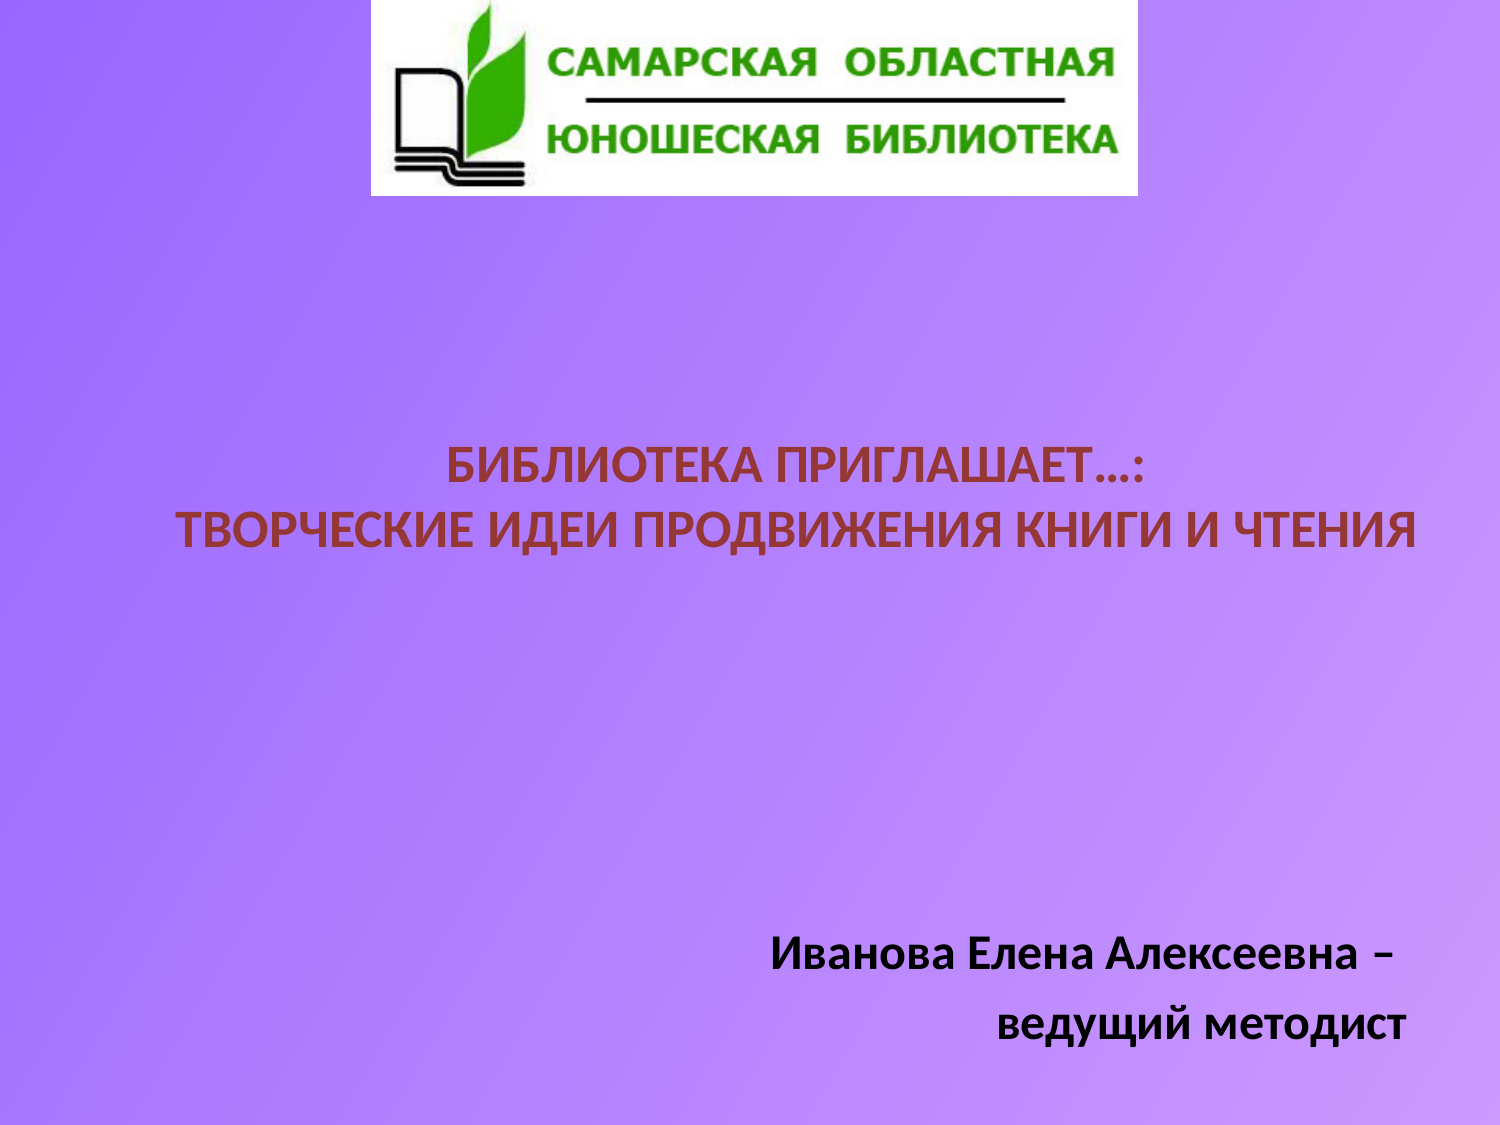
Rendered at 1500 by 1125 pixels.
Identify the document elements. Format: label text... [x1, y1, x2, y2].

picture [371, 0, 1138, 196]
list Иванова Елена Алексеевна – ведущий методист [147, 810, 1423, 1057]
title БИБЛИОТЕКА приглашает…: творческие идеи продвижения книги и чтения [159, 420, 1435, 645]
